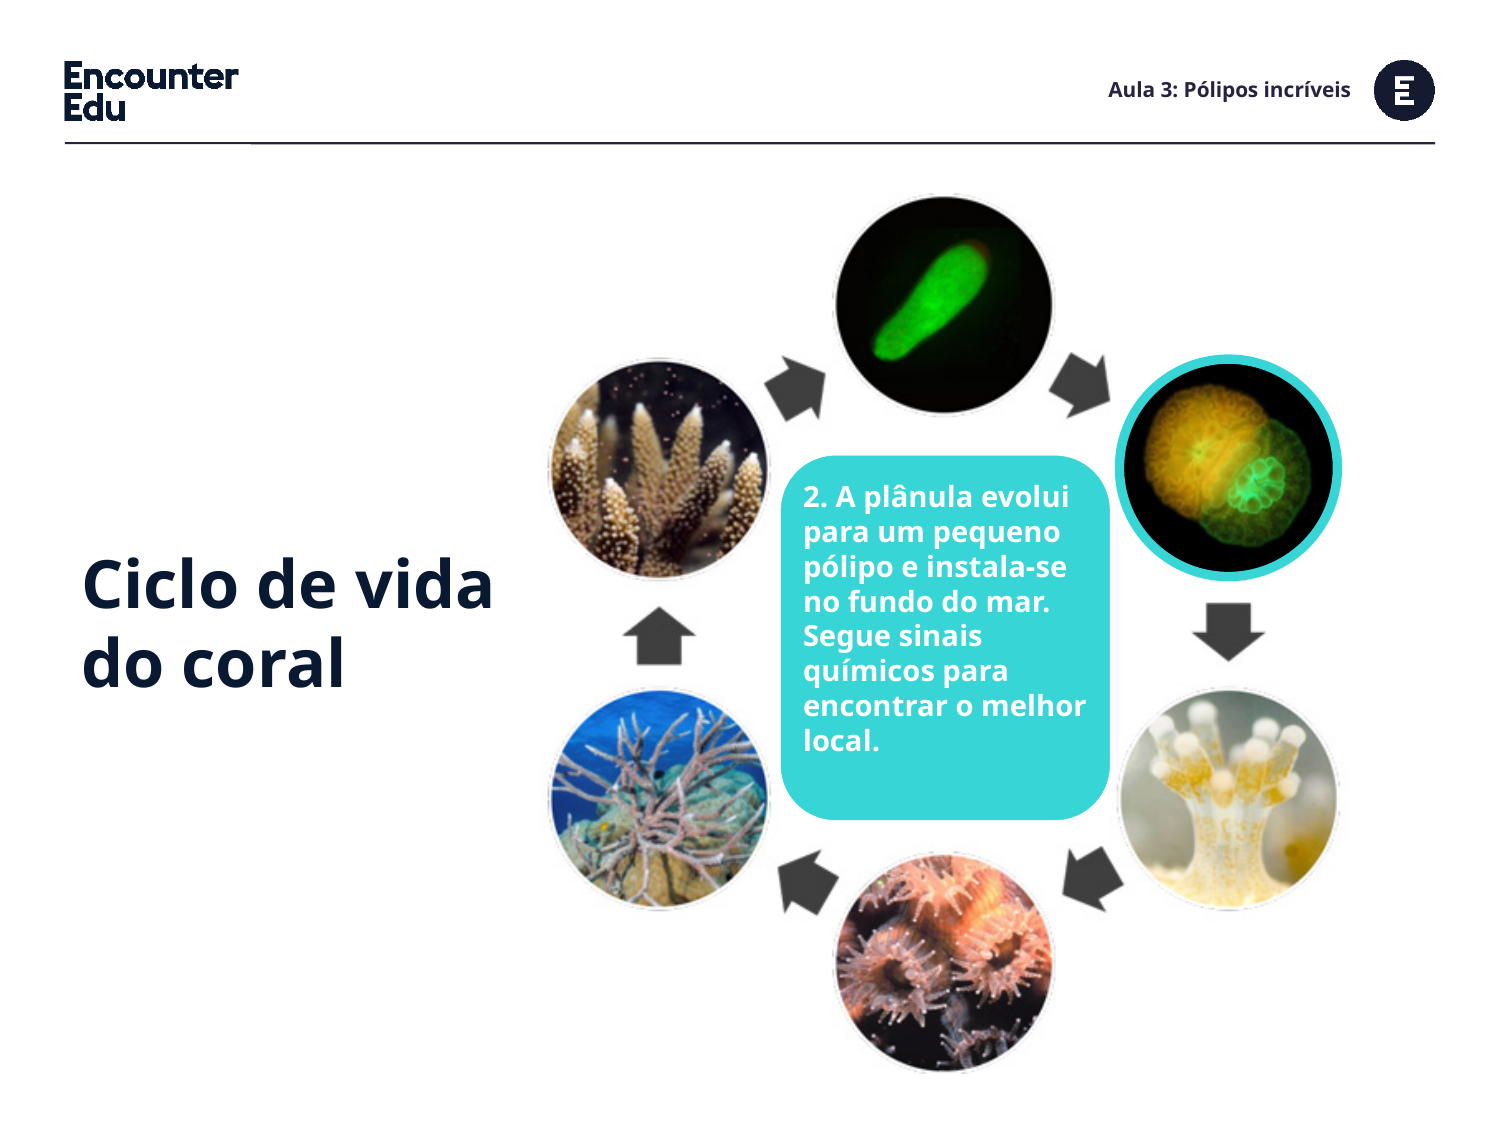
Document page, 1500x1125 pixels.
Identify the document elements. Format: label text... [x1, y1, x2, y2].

text_box Ciclo de vida do coral [73, 533, 408, 709]
title Aula 3: Pólipos incríveis [749, 67, 1359, 114]
picture [1372, 58, 1436, 122]
picture [60, 59, 243, 122]
picture [408, 192, 1477, 1075]
